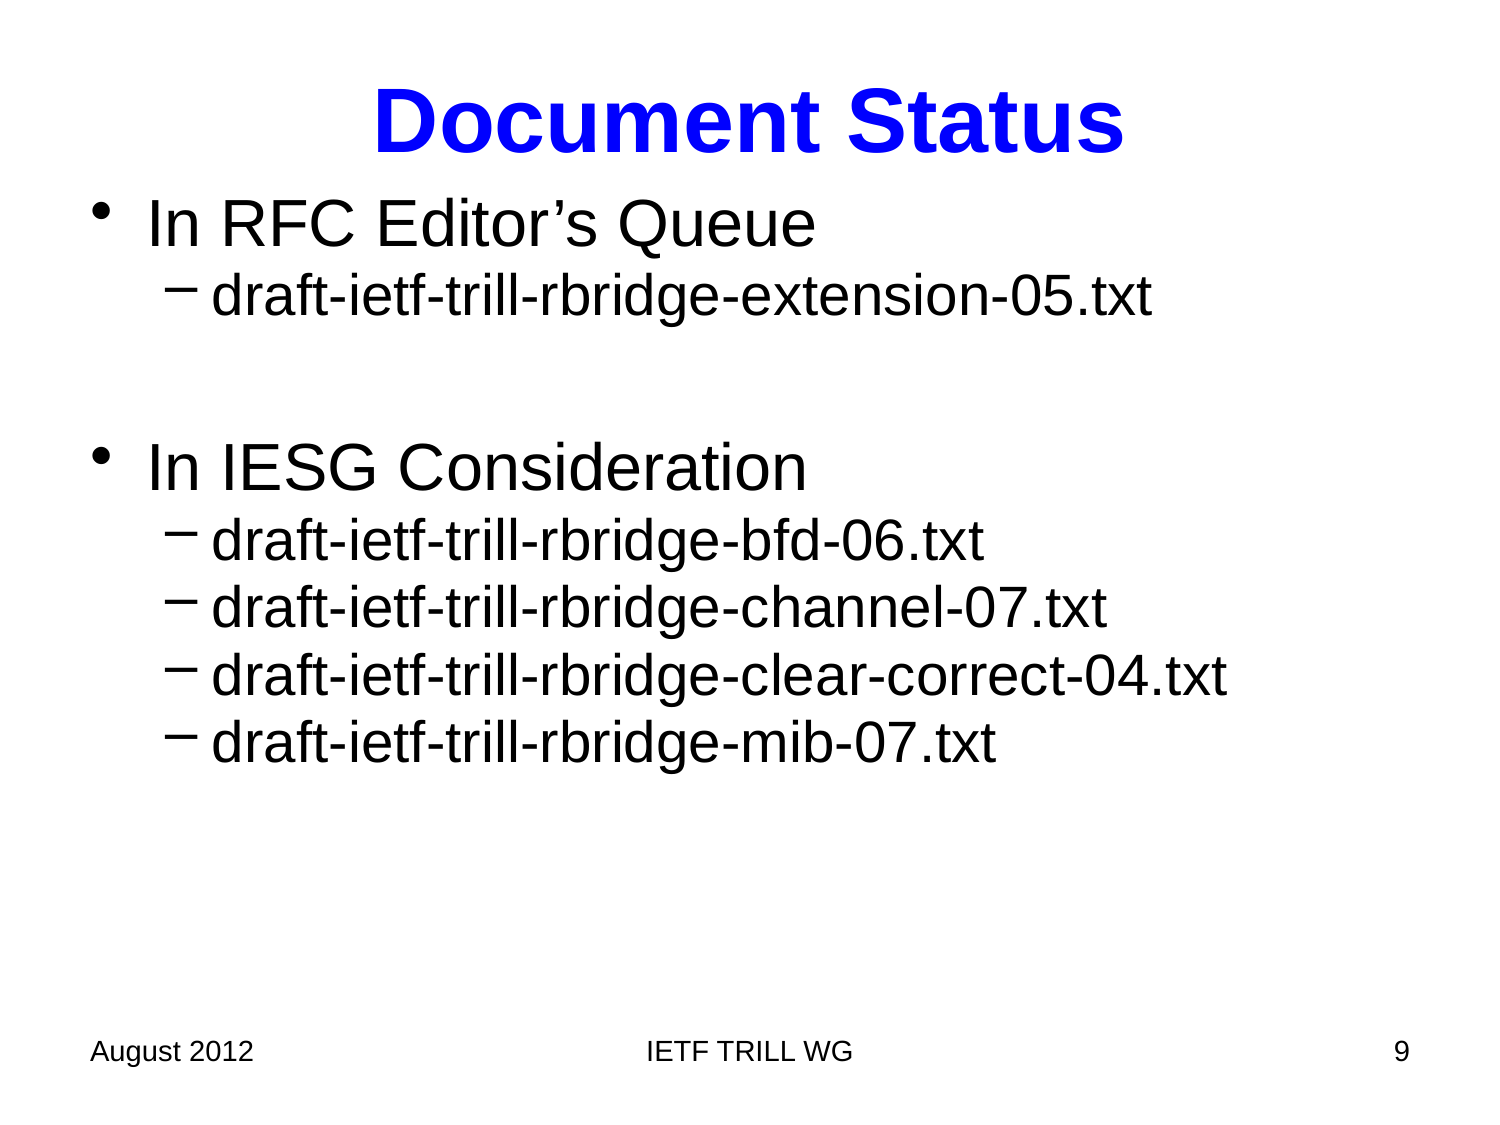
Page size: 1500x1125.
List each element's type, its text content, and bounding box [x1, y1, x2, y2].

footer IETF TRILL WG [512, 1024, 988, 1103]
list In RFC Editor’s Queue draft-ietf-trill-rbridge-extension-05.txt In IESG Consideration draft-ietf-trill-rbridge-bfd-06.txt draft-ietf-trill-rbridge-channel-07.txt draft-ietf-trill-rbridge-clear-correct-04.txt draft-ietf-trill-rbridge-mib-07.txt [75, 187, 1425, 1005]
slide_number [74, 1024, 426, 1103]
title Document Status [75, 45, 1425, 187]
slide_number 9 [1074, 1024, 1426, 1103]
